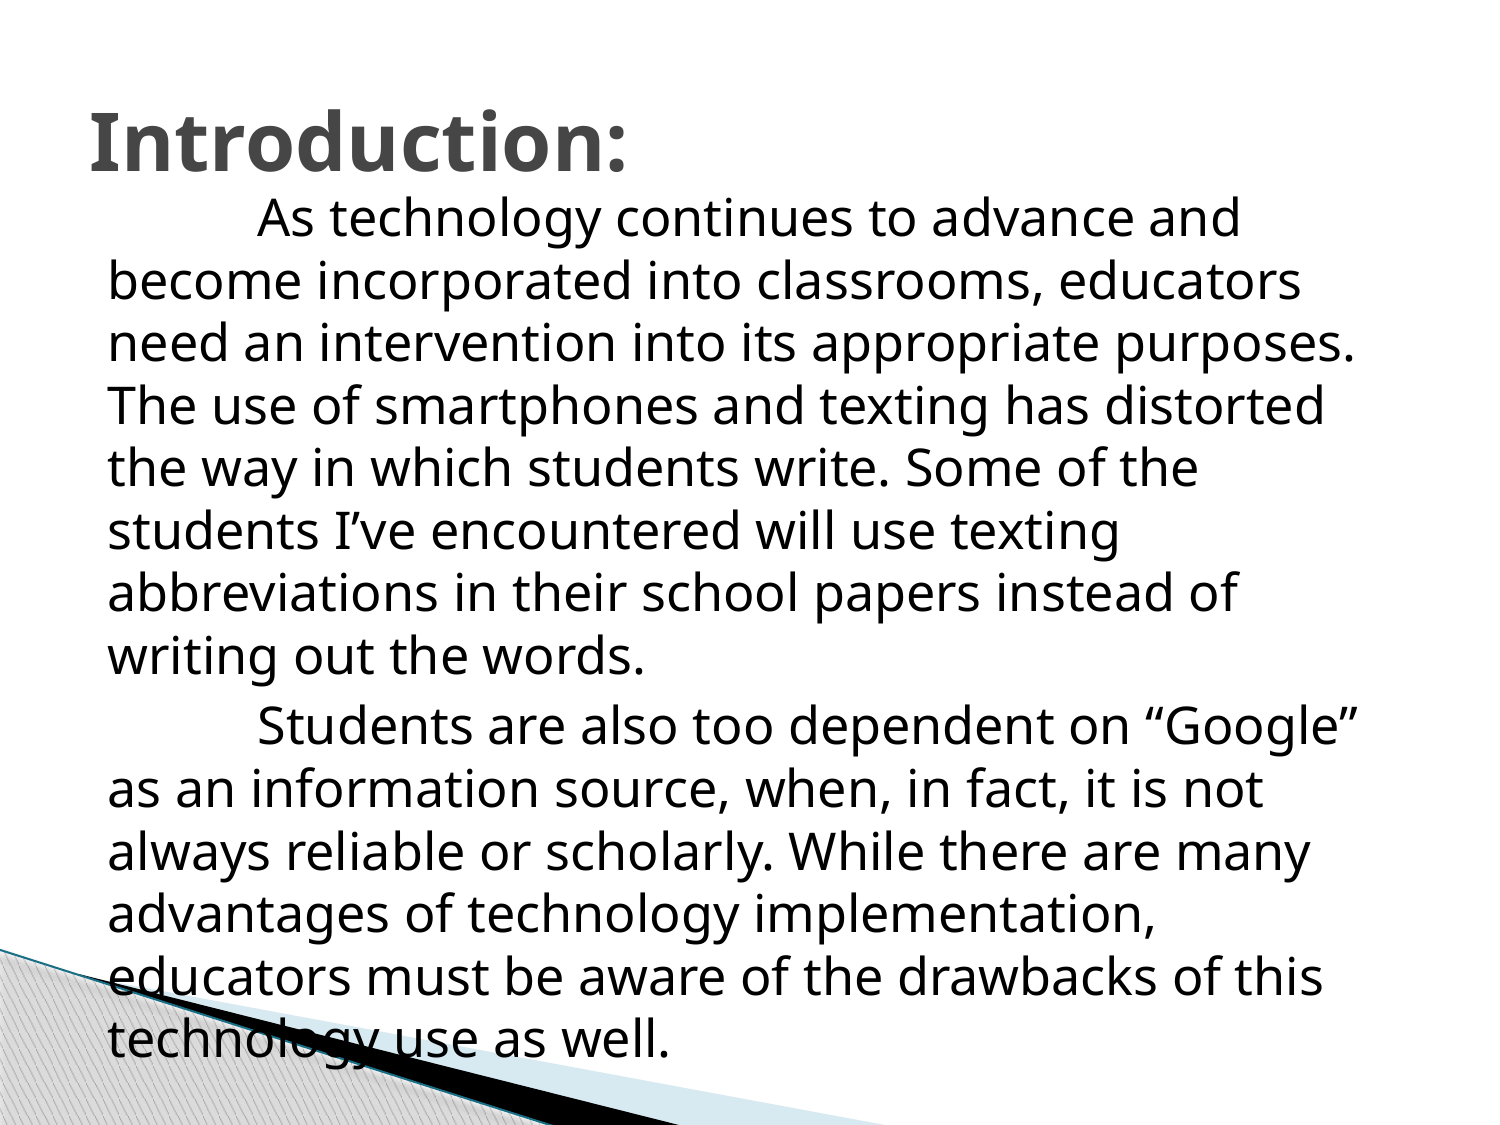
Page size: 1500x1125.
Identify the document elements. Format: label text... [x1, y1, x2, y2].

title Introduction: [75, 45, 1425, 233]
list As technology continues to advance and become incorporated into classrooms, educators need an intervention into its appropriate purposes. The use of smartphones and texting has distorted the way in which students write. Some of the students I’ve encountered will use texting abbreviations in their school papers instead of writing out the words. Students are also too dependent on “Google” as an information source, when, in fact, it is not always reliable or scholarly. While there are many advantages of technology implementation, educators must be aware of the drawbacks of this technology use as well. [75, 233, 1425, 918]
